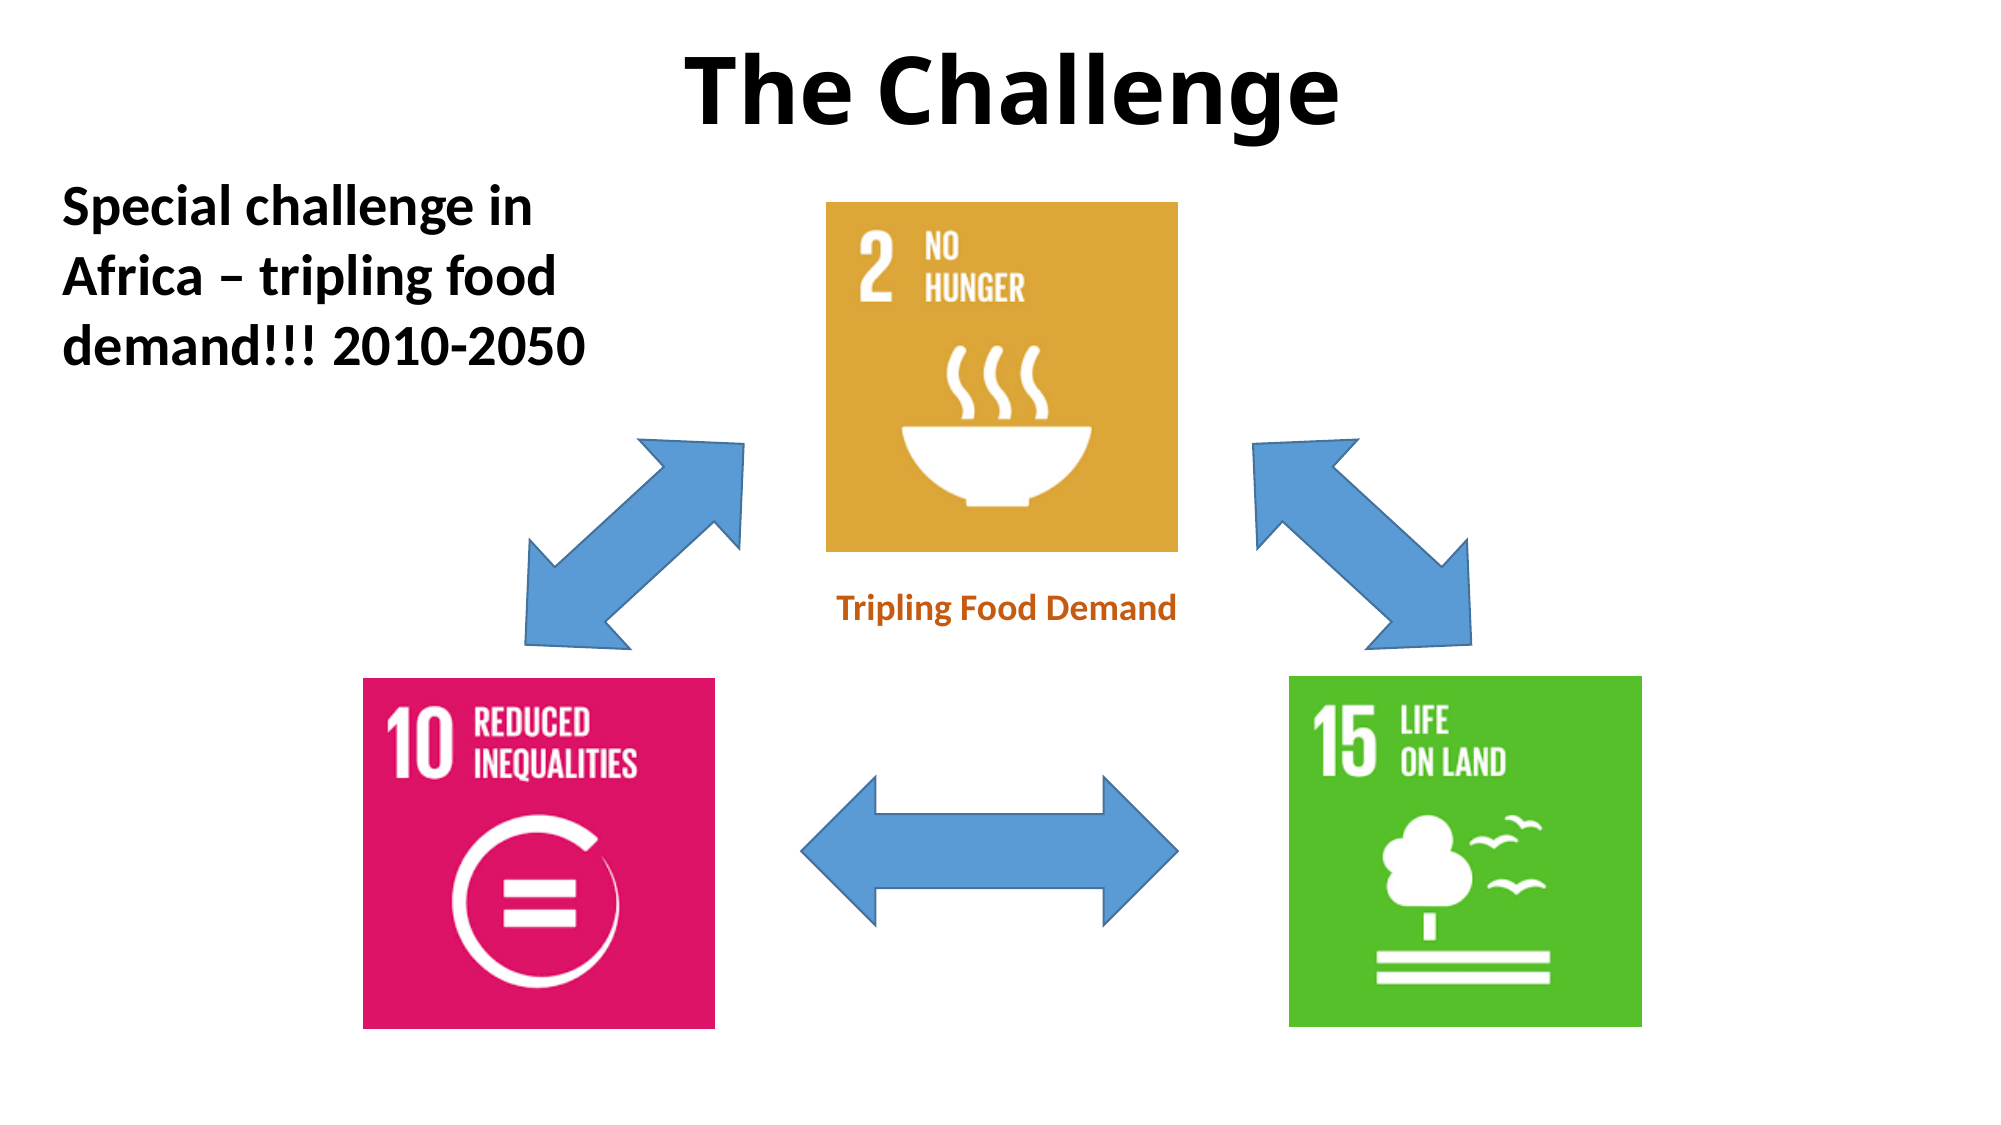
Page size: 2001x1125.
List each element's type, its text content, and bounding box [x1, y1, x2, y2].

text_box [799, 774, 1180, 928]
text_box Special challenge in Africa – tripling food demand!!! 2010-2050 [48, 159, 647, 430]
text_box [524, 438, 745, 651]
picture [1289, 676, 1642, 1027]
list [826, 202, 1178, 553]
text_box Tripling Food Demand [821, 575, 1254, 636]
text_box [1251, 438, 1473, 651]
picture [362, 678, 715, 1029]
text_box The Challenge [194, 28, 1833, 160]
